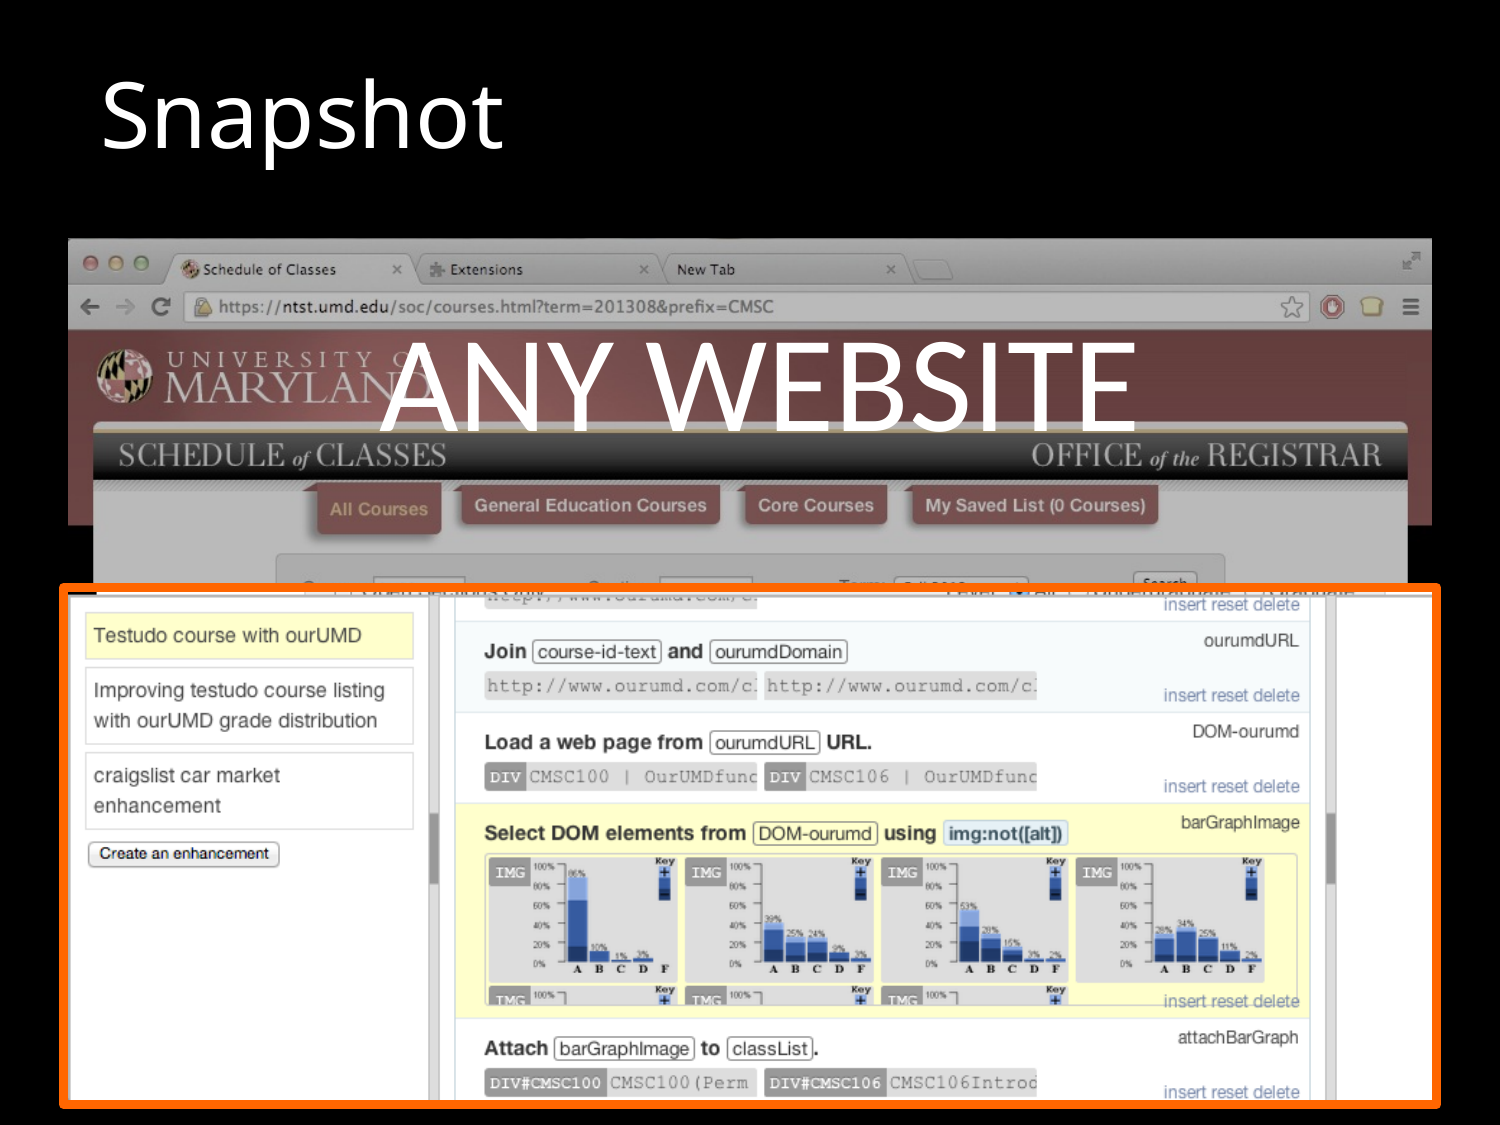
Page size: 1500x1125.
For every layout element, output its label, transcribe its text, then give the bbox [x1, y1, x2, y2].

text_box Snapshot [85, 49, 1176, 175]
picture [67, 237, 1433, 1100]
